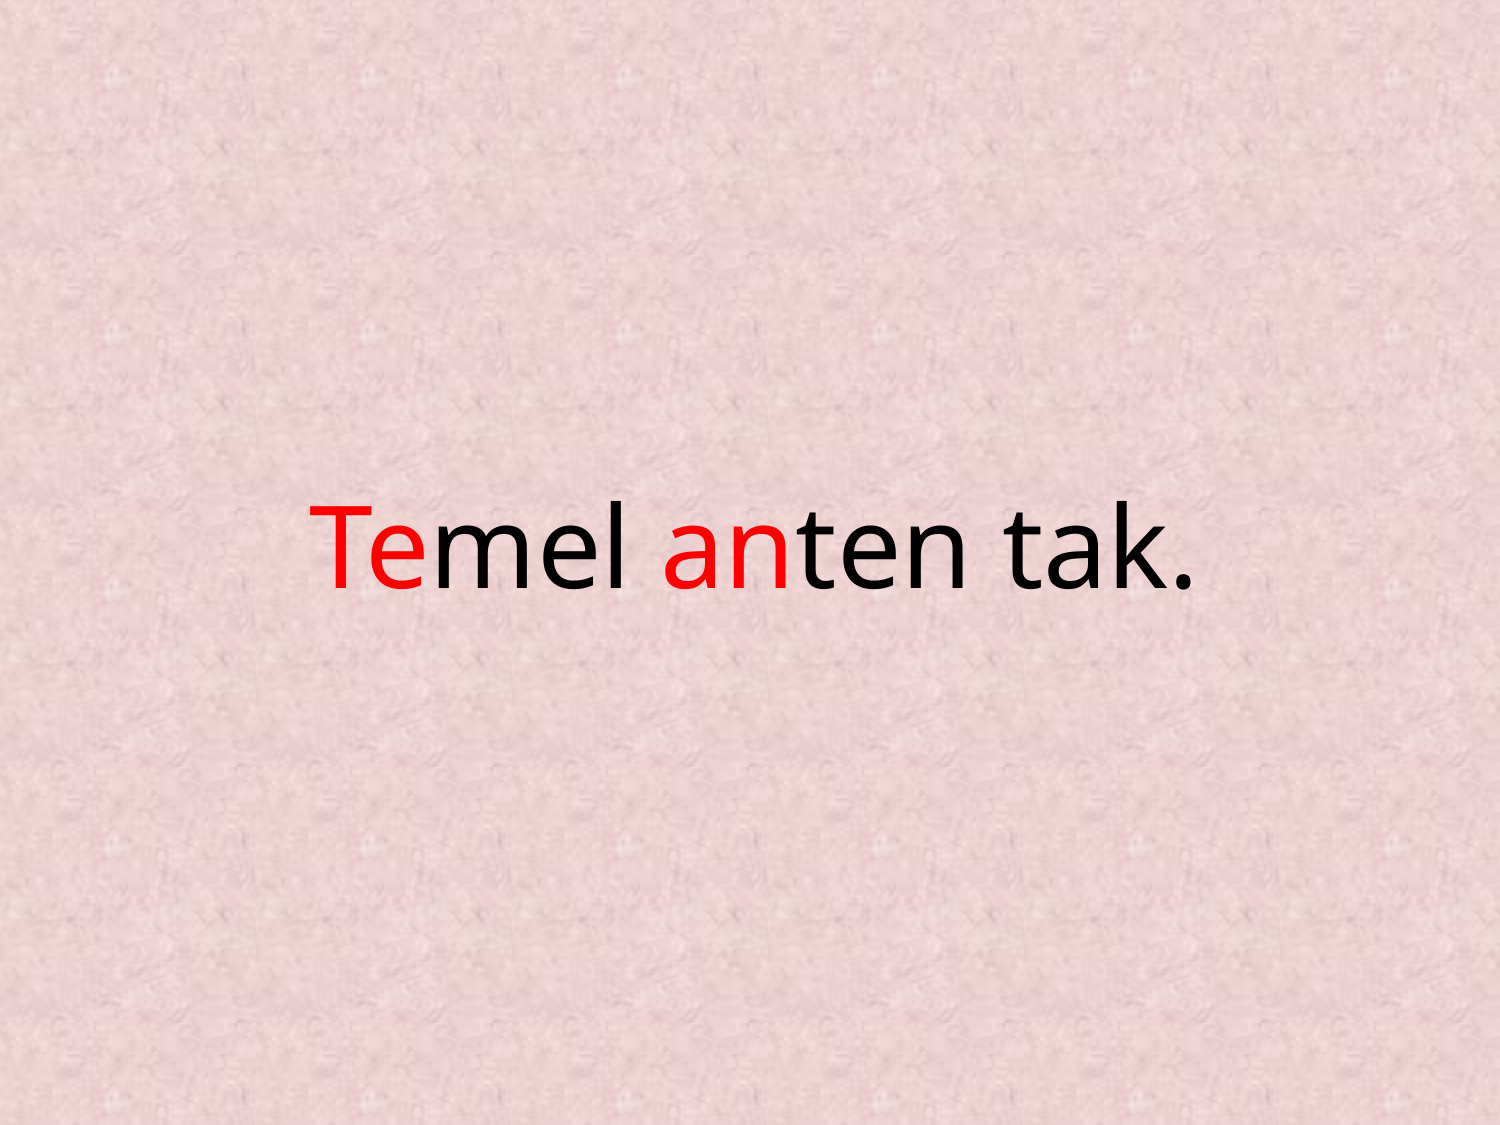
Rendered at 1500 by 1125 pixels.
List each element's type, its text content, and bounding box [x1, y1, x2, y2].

title Temel anten tak. [117, 421, 1393, 663]
